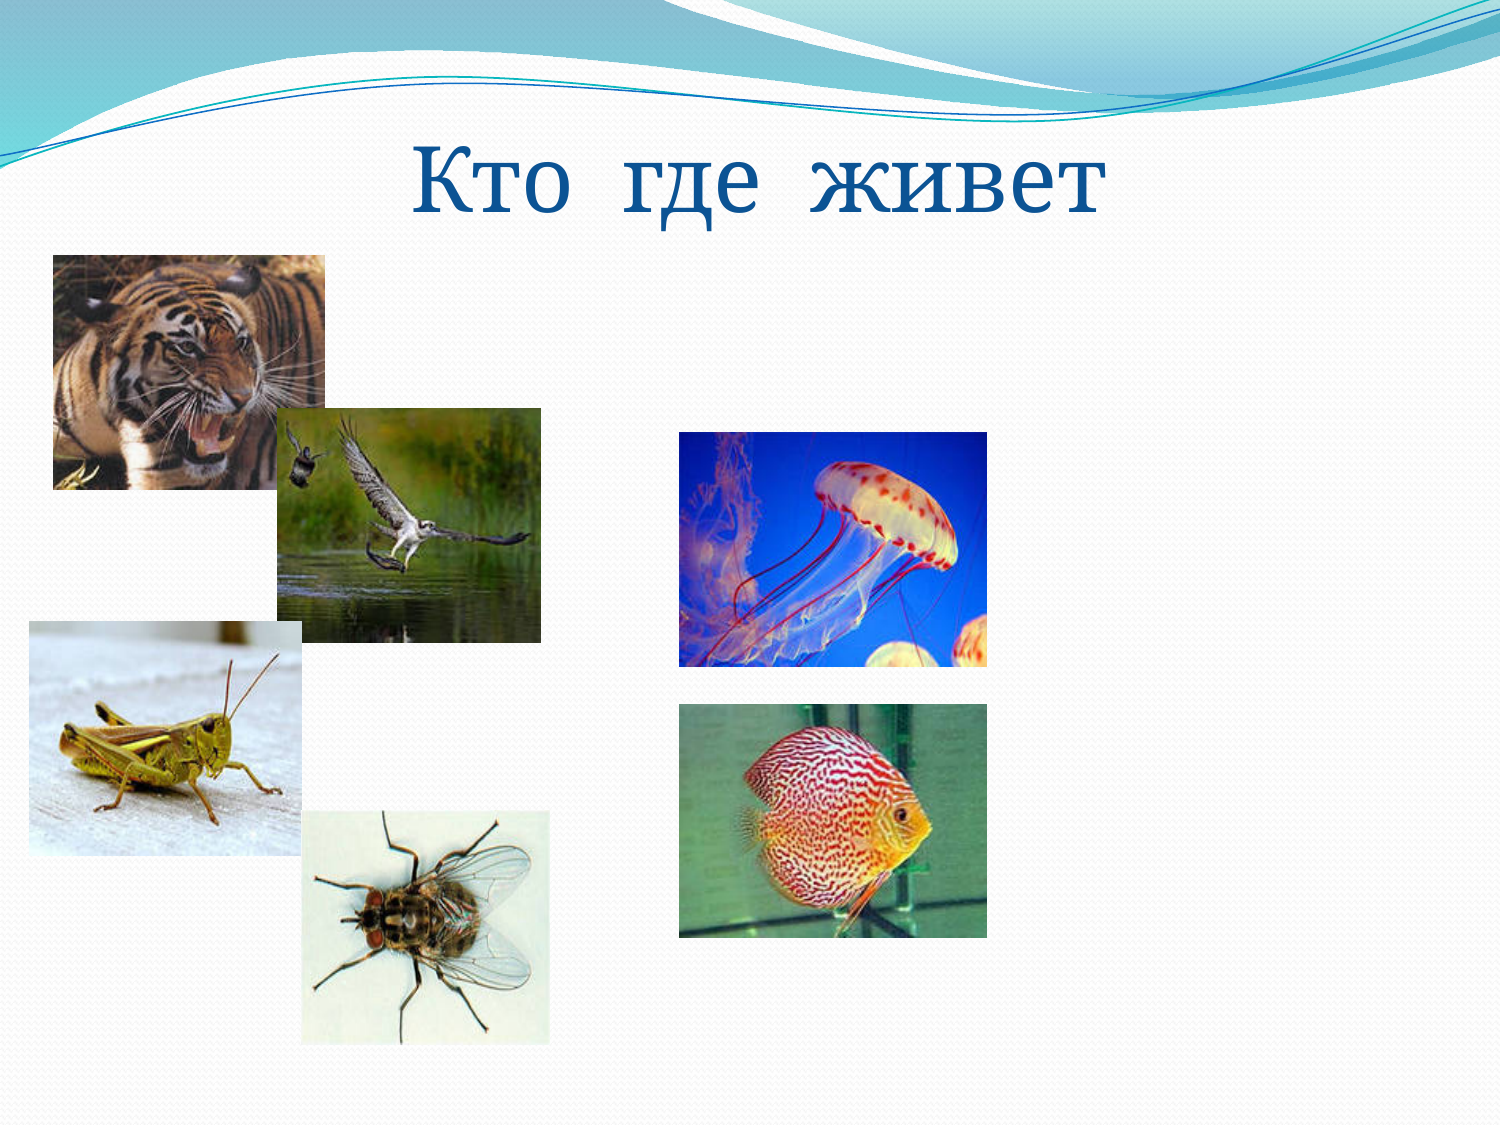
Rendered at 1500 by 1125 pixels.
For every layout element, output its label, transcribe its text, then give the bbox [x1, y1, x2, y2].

picture [29, 255, 550, 1045]
picture [678, 703, 987, 939]
picture [678, 432, 987, 667]
text_box Кто где живет [395, 113, 1164, 239]
